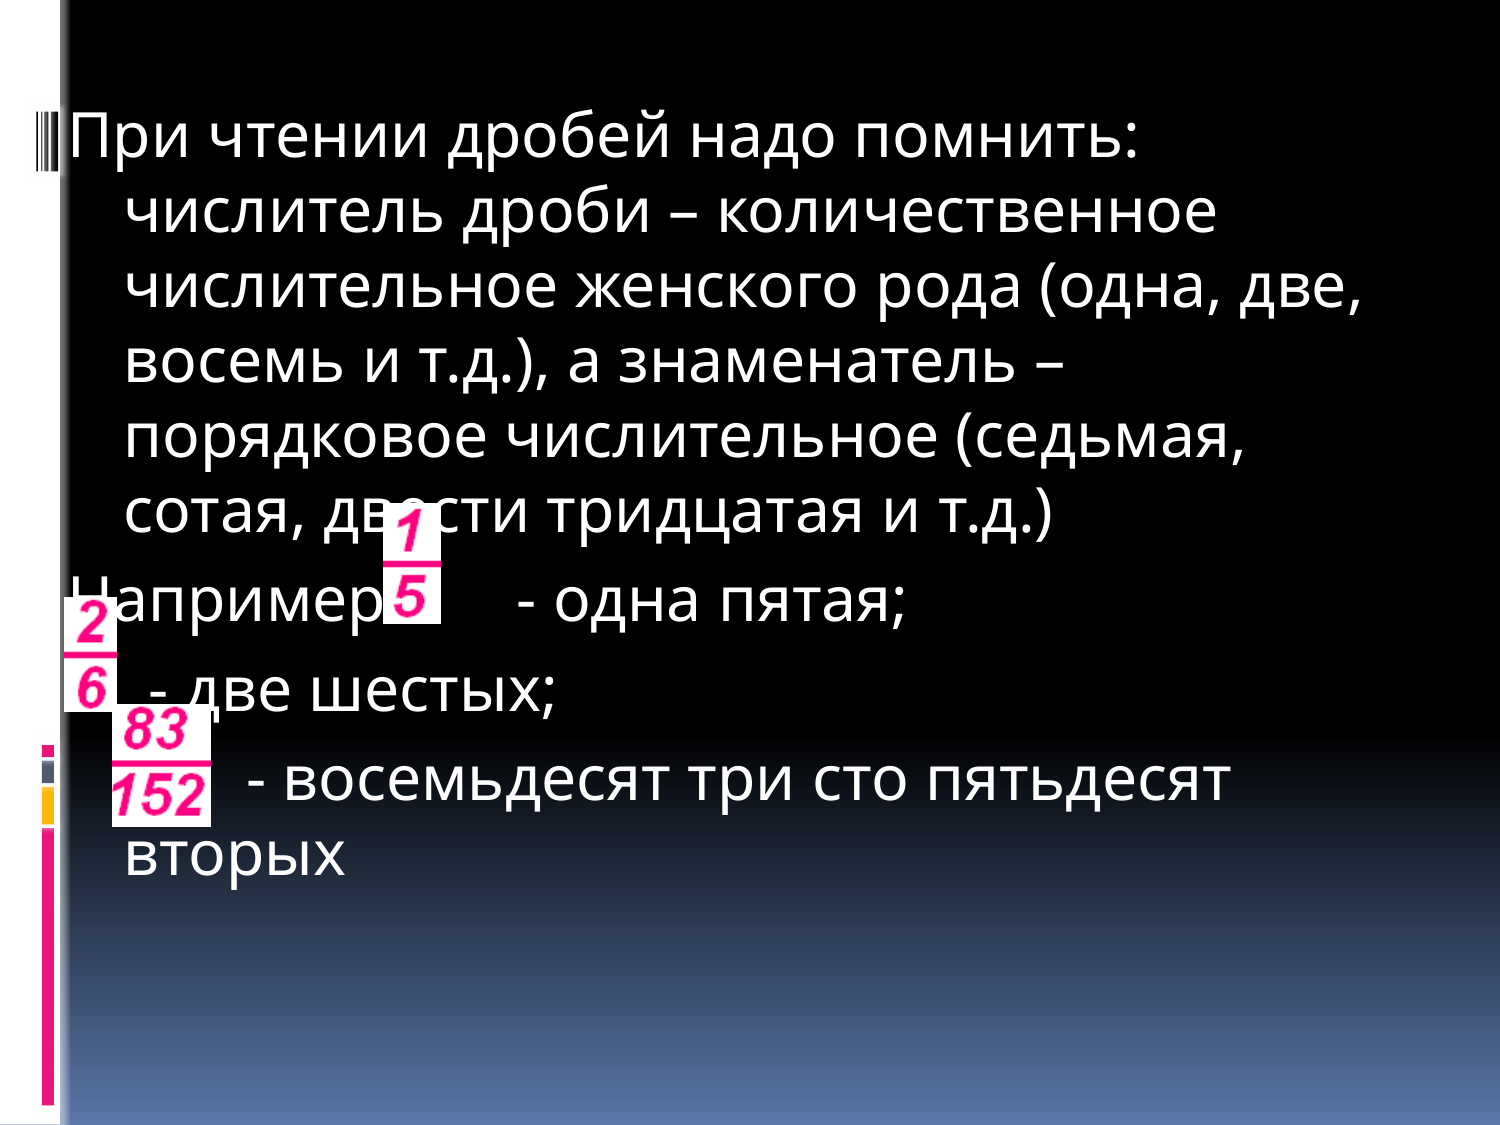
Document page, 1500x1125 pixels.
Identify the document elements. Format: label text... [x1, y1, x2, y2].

picture [111, 703, 212, 827]
picture [383, 502, 441, 625]
picture [64, 597, 117, 713]
list При чтении дробей надо помнить: числитель дроби – количественное числительное женского рода (одна, две, восемь и т.д.), а знаменатель – порядковое числительное (седьмая, сотая, двести тридцатая и т.д.) Например: - одна пятая; - две шестых; - восемьдесят три сто пятьдесят вторых [41, 87, 1459, 975]
